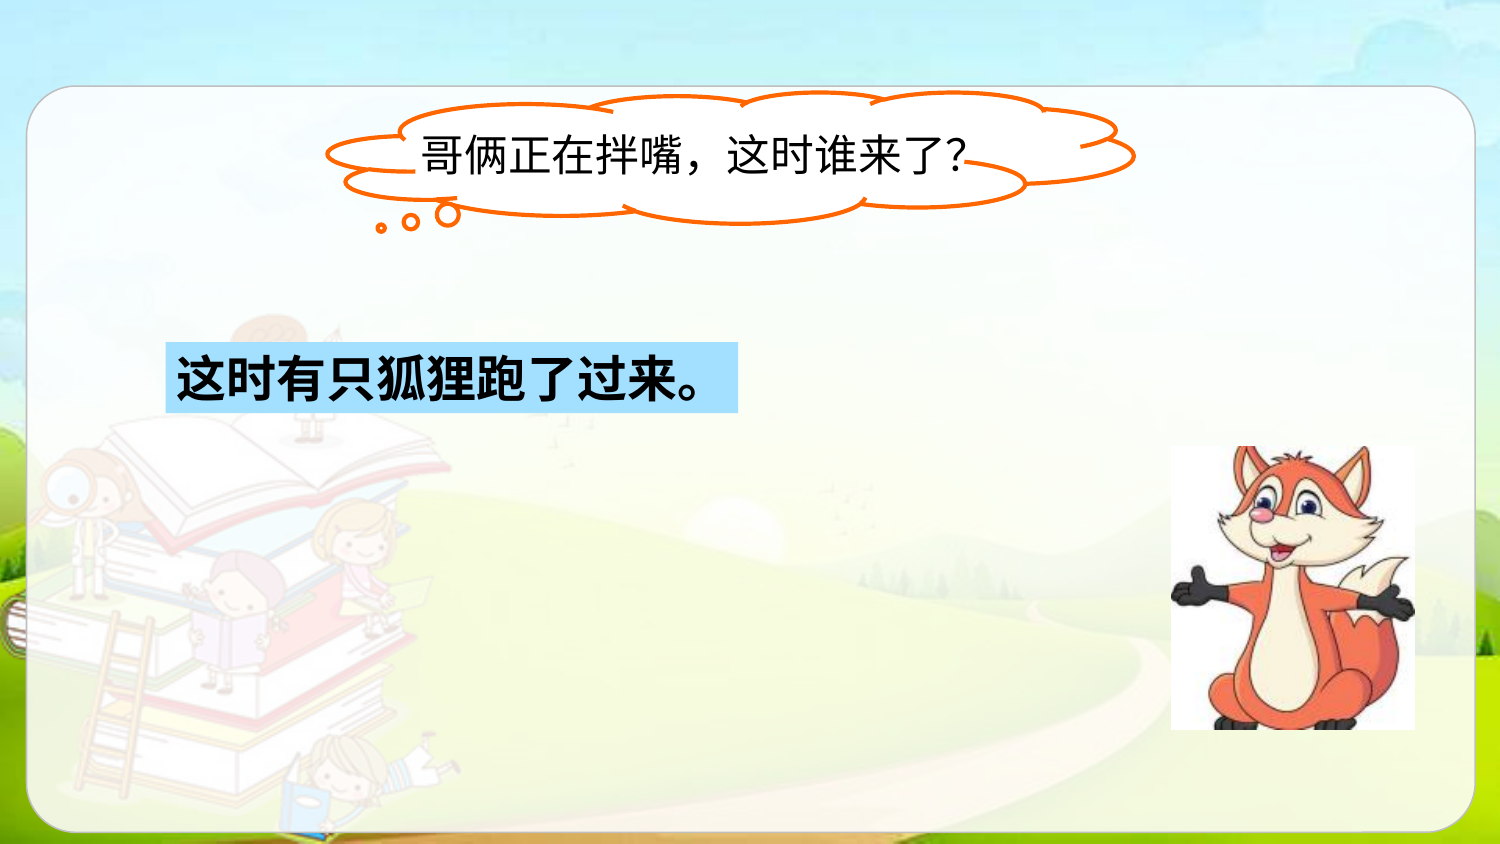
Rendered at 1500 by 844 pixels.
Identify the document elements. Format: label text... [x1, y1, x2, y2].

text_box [327, 91, 1134, 224]
picture [0, 0, 1500, 844]
text_box 这时有只狐狸跑了过来。 [165, 342, 739, 414]
